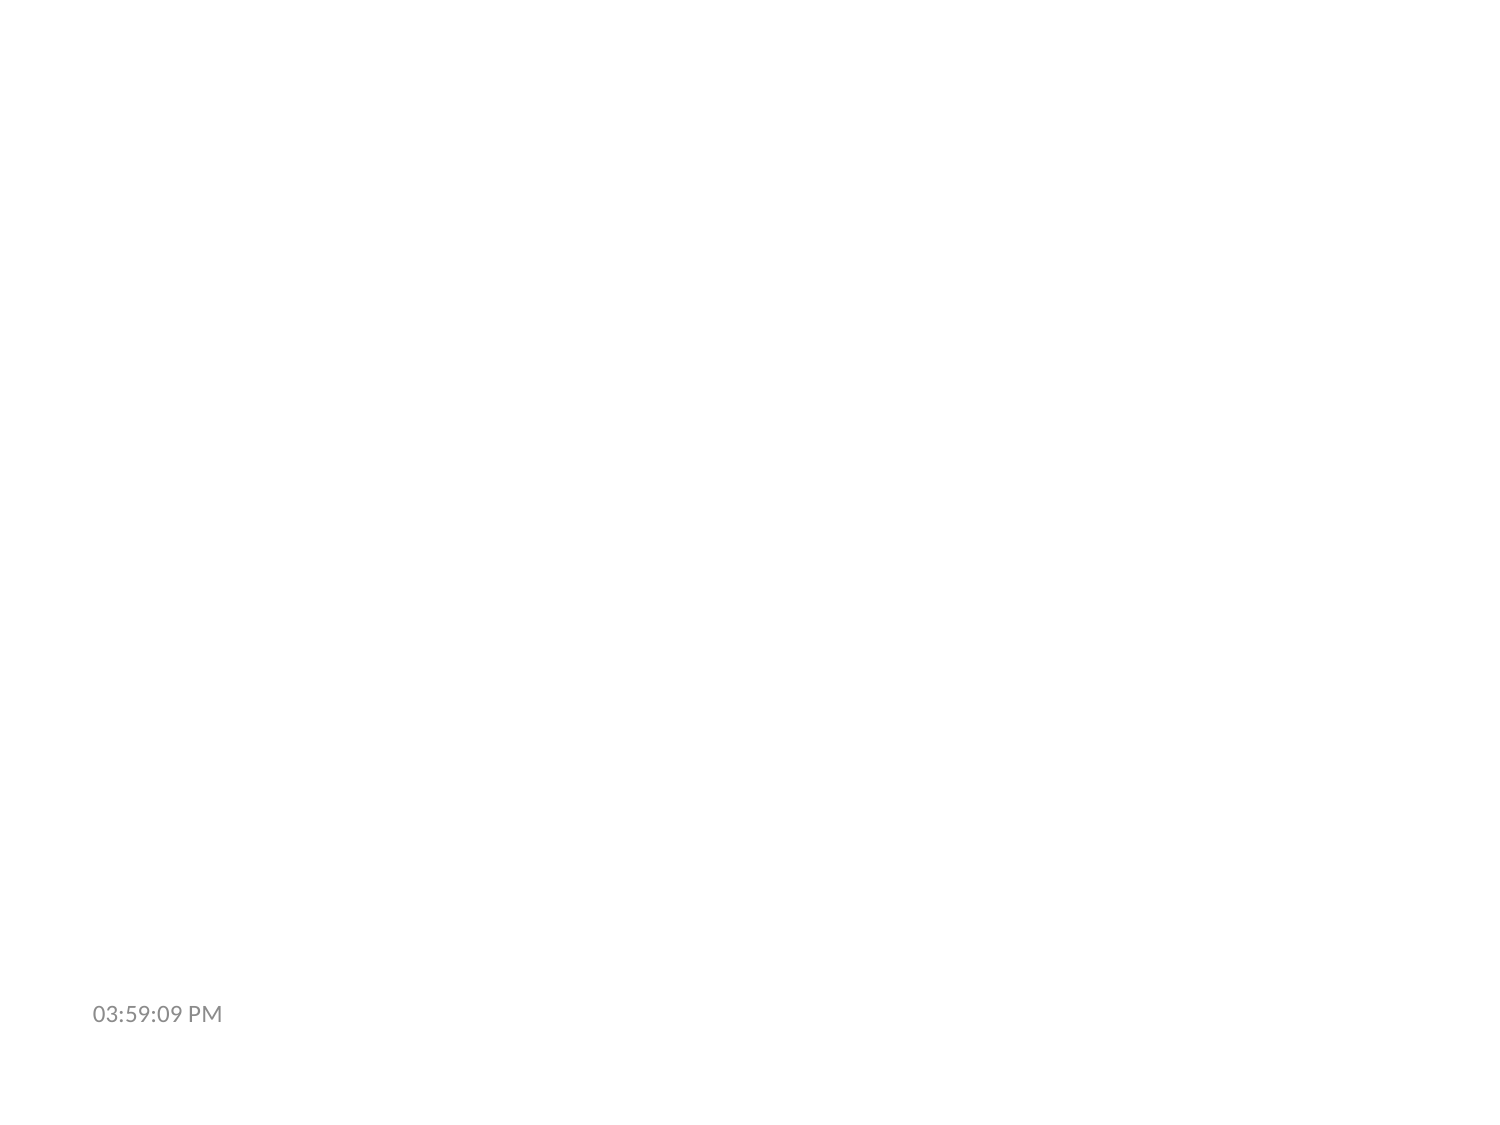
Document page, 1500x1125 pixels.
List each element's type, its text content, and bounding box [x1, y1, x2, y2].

text_box 3:35:09 PM [77, 982, 428, 1043]
